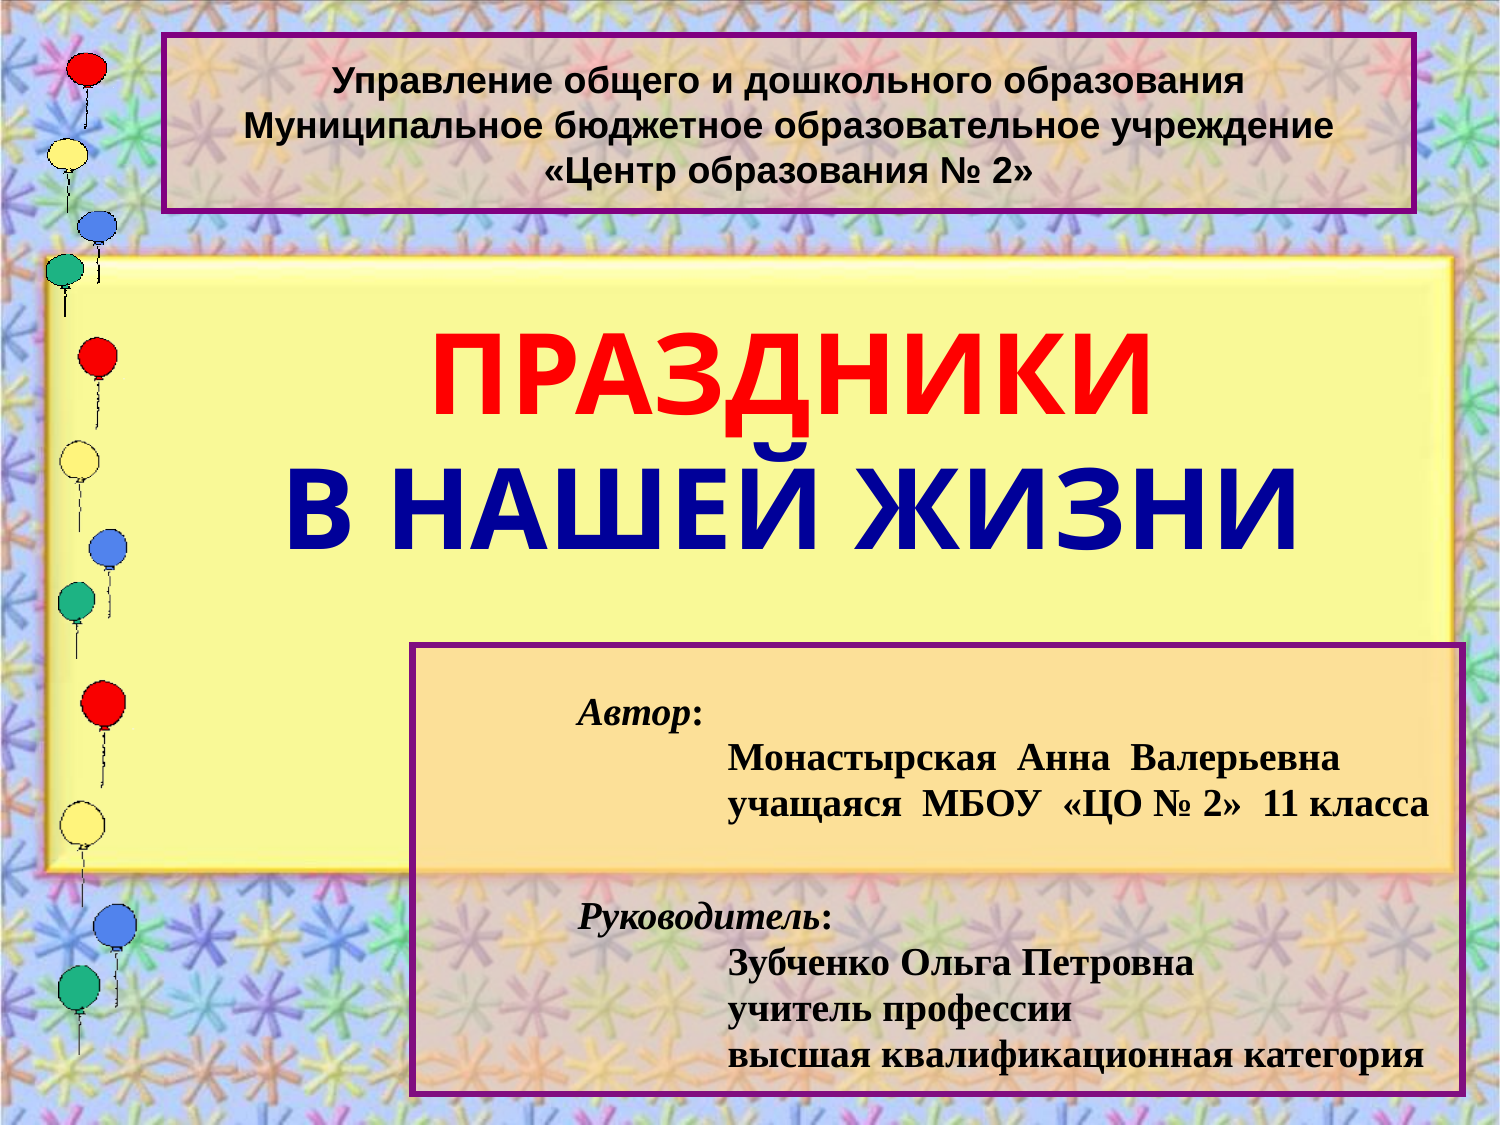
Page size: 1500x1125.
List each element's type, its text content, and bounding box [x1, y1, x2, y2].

text_box Автор: Монастырская Анна Валерьевна учащаяся МБОУ «ЦО № 2» 11 класса Руководитель: Зубченко Ольга Петровна учитель профессии высшая квалификационная категория [412, 645, 1463, 1094]
title ПРАЗДНИКИ В НАШЕЙ ЖИЗНИ [163, 292, 1422, 581]
picture [0, 0, 1500, 1125]
text_box Управление общего и дошкольного образования Муниципальное бюджетное образовательное учреждение «Центр образования № 2» [164, 35, 1415, 211]
